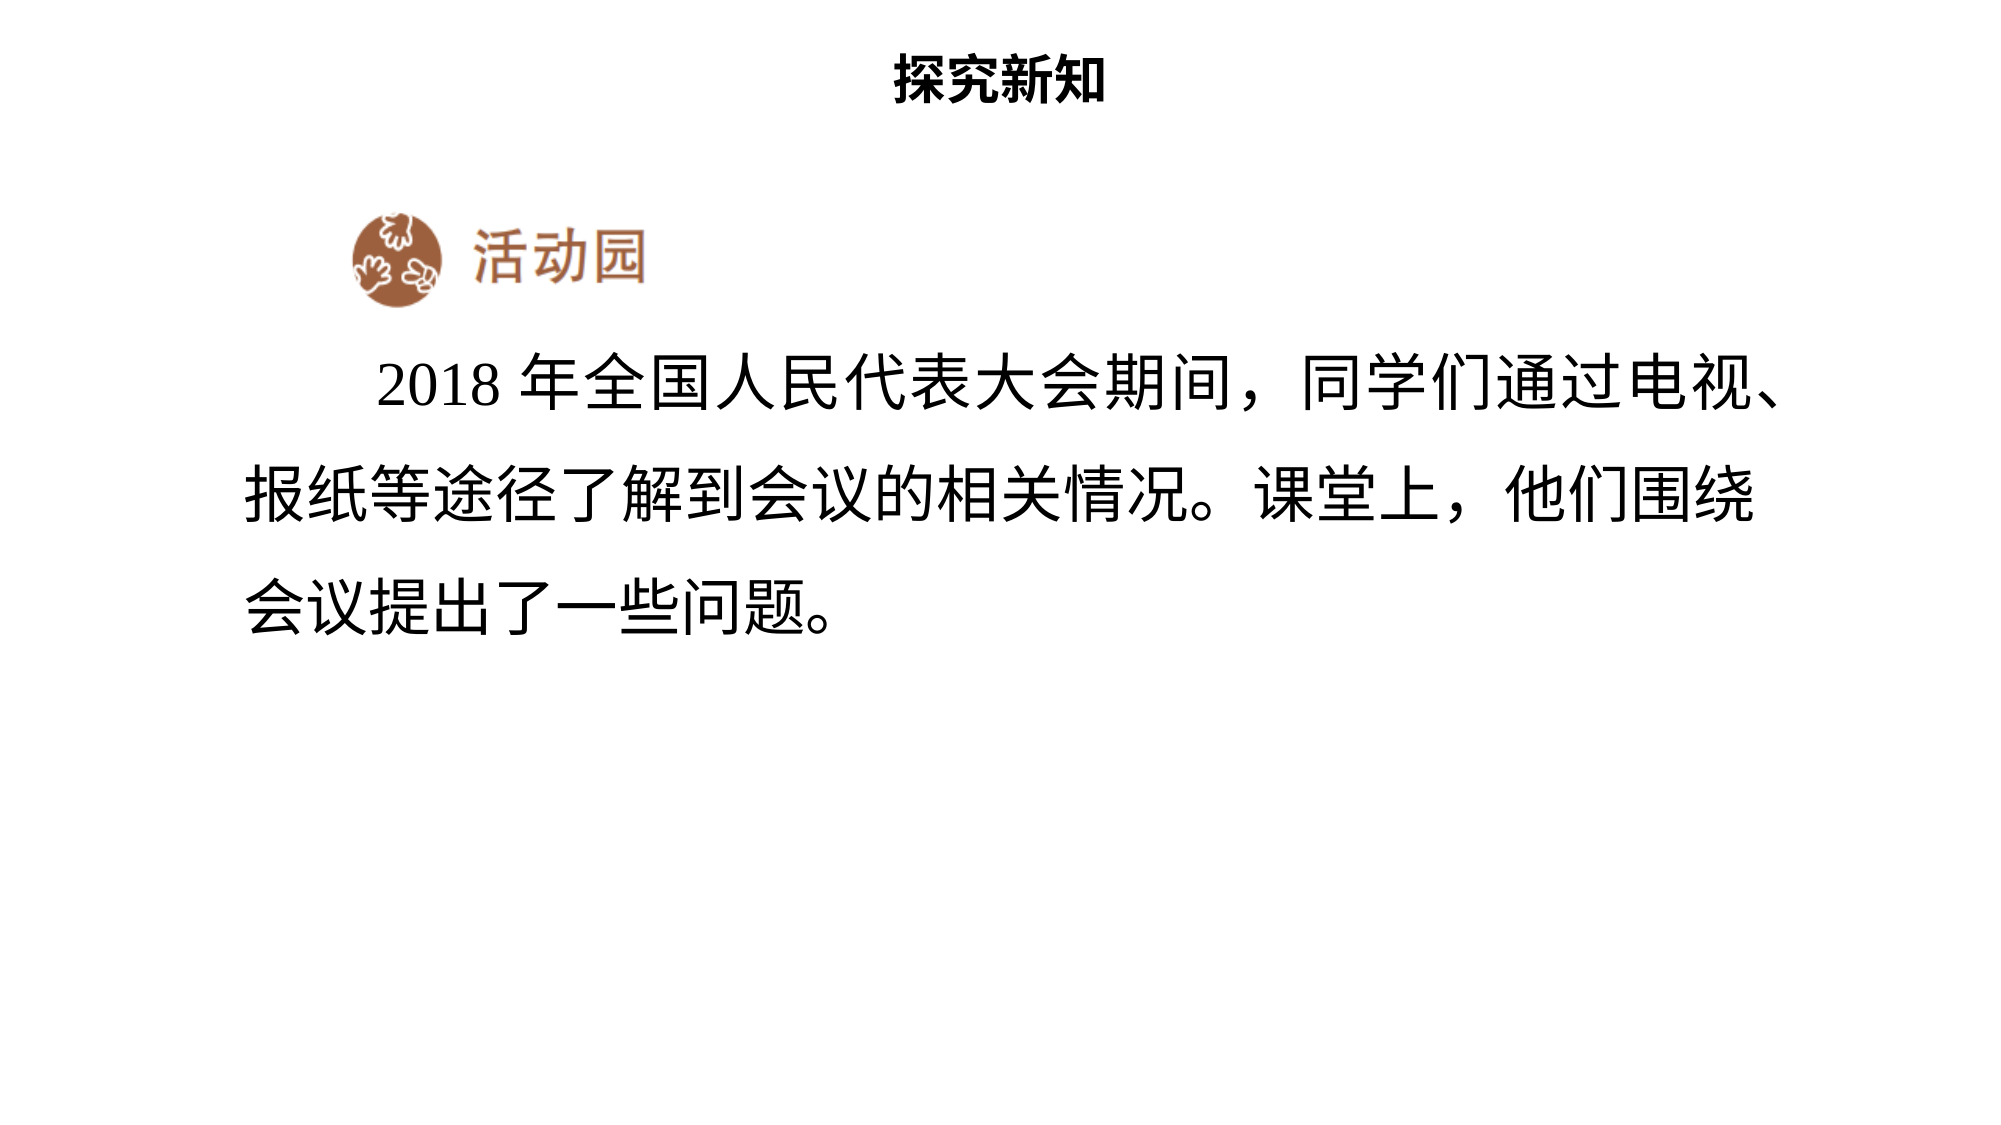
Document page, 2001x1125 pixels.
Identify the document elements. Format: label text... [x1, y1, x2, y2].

title 探究新知 [193, 38, 1808, 119]
picture [350, 207, 650, 313]
text_box 2018年全国人民代表大会期间，同学们通过电视、报纸等途径了解到会议的相关情况。课堂上，他们围绕会议提出了一些问题。 [228, 297, 1773, 651]
